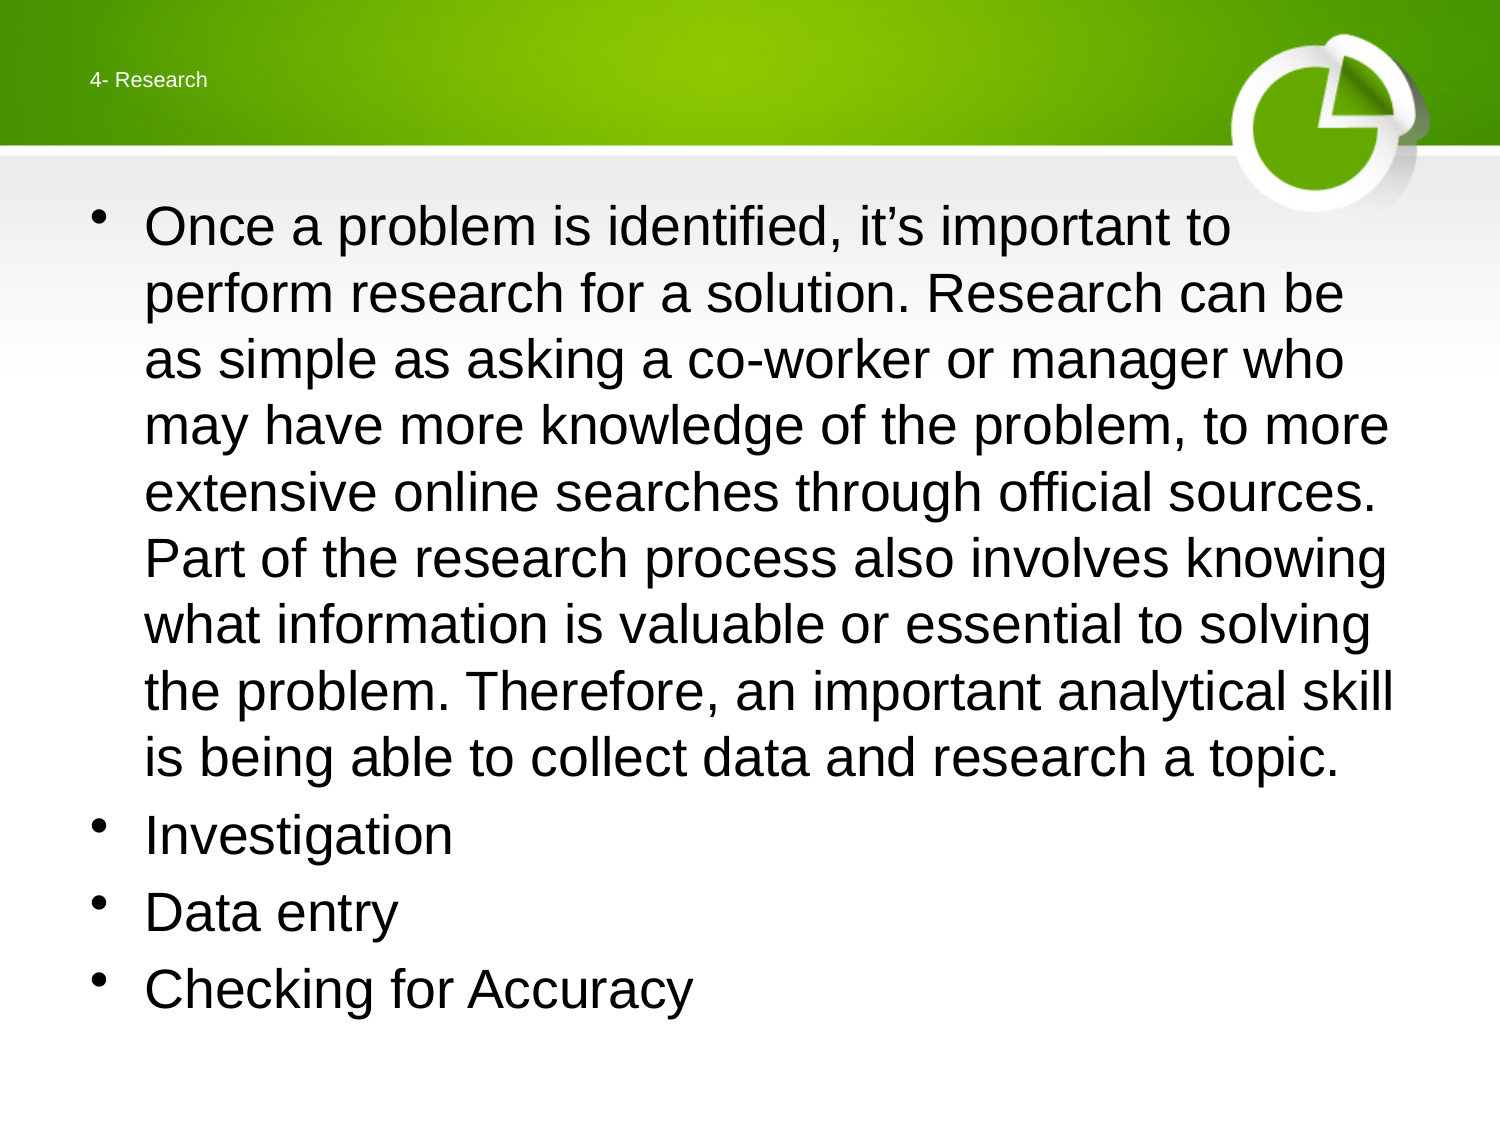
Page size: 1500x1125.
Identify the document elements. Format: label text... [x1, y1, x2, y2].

title 4- Research [74, 30, 1426, 127]
picture [0, 0, 1500, 1125]
list Once a problem is identified, it’s important to perform research for a solution. Research can be as simple as asking a co-worker or manager who may have more knowledge of the problem, to more extensive online searches through official sources. Part of the research process also involves knowing what information is valuable or essential to solving the problem. Therefore, an important analytical skill is being able to collect data and research a topic. Investigation Data entry Checking for Accuracy [74, 182, 1426, 1088]
